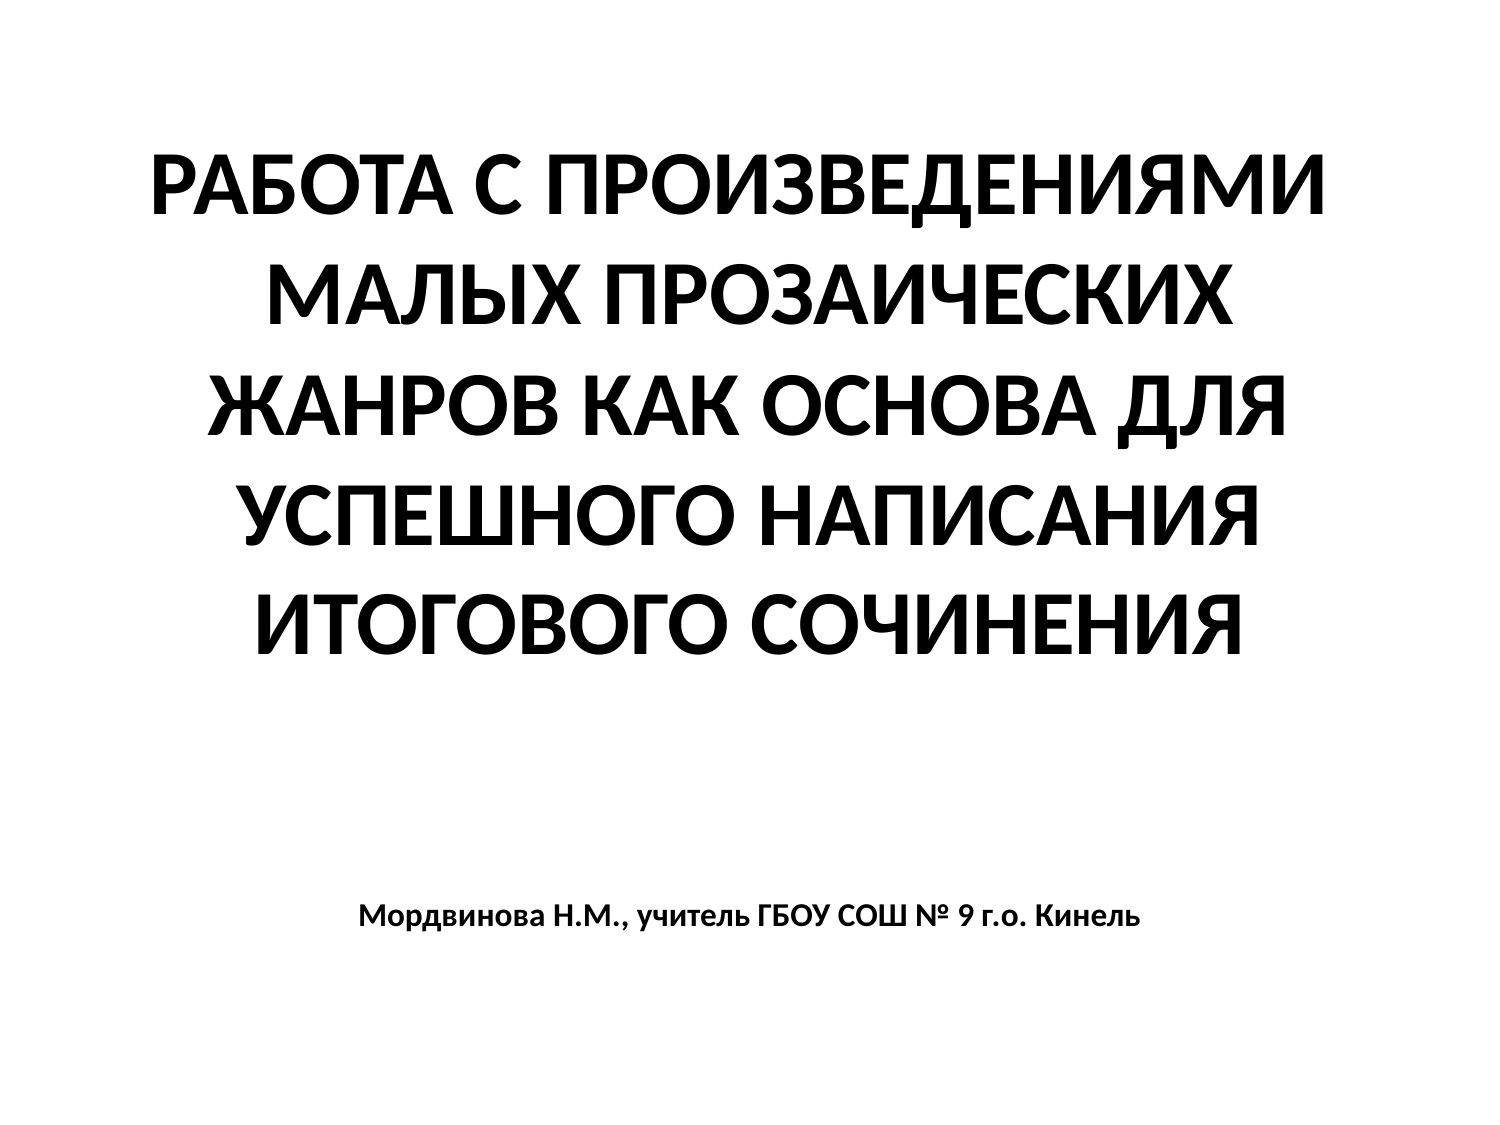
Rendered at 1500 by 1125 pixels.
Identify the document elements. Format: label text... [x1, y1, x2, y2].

title РАБОТА С ПРОИЗВЕДЕНИЯМИ МАЛЫХ ПРОЗАИЧЕСКИХ ЖАНРОВ КАК ОСНОВА ДЛЯ УСПЕШНОГО НАПИСАНИЯ ИТОГОВОГО СОЧИНЕНИЯ Мордвинова Н.М., учитель ГБОУ СОШ № 9 г.о. Кинель [75, 45, 1425, 1012]
